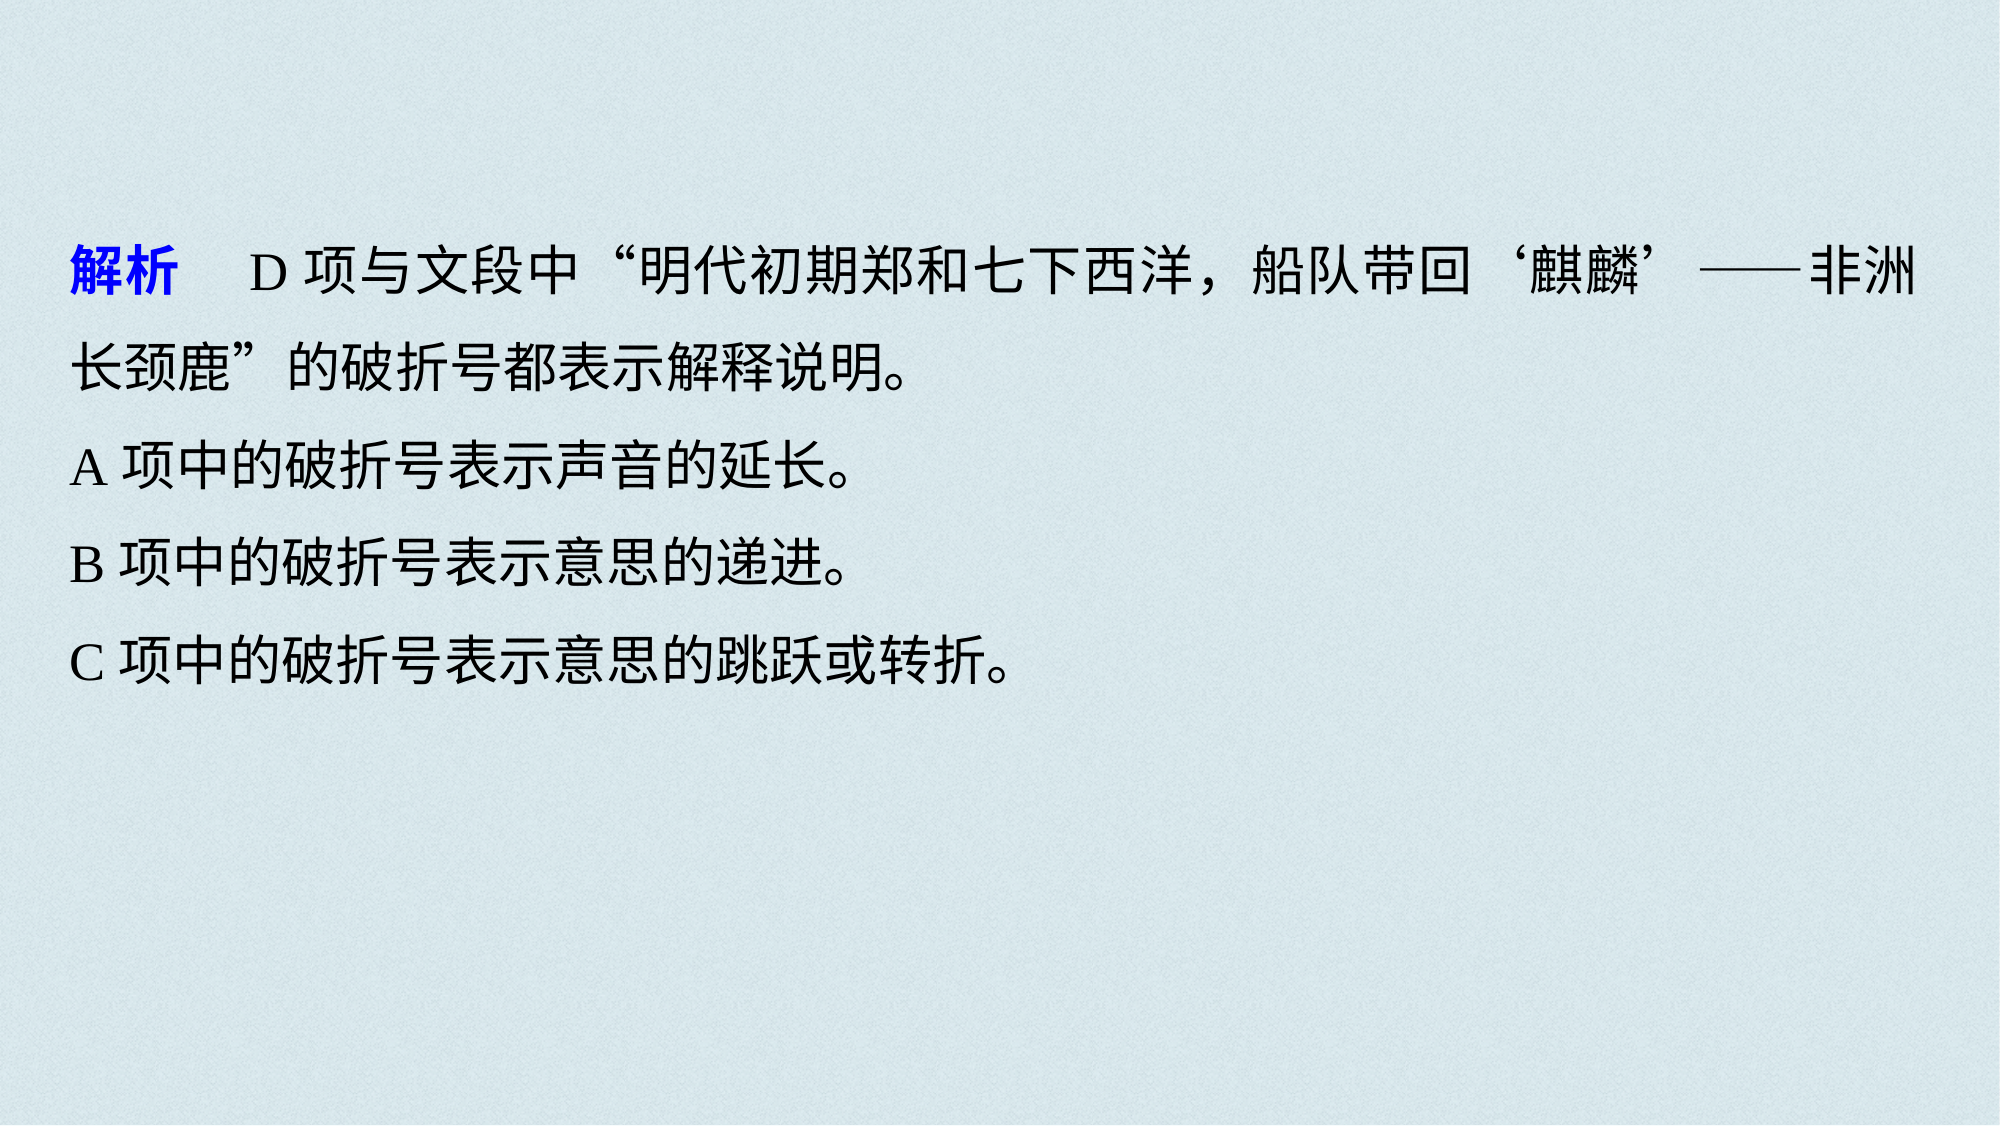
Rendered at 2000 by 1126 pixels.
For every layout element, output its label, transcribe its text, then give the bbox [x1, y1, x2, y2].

text_box 解析 D项与文段中“明代初期郑和七下西洋，船队带回‘麒麟’——非洲长颈鹿”的破折号都表示解释说明。 A项中的破折号表示声音的延长。 B项中的破折号表示意思的递进。 C项中的破折号表示意思的跳跃或转折。 [54, 196, 1933, 699]
